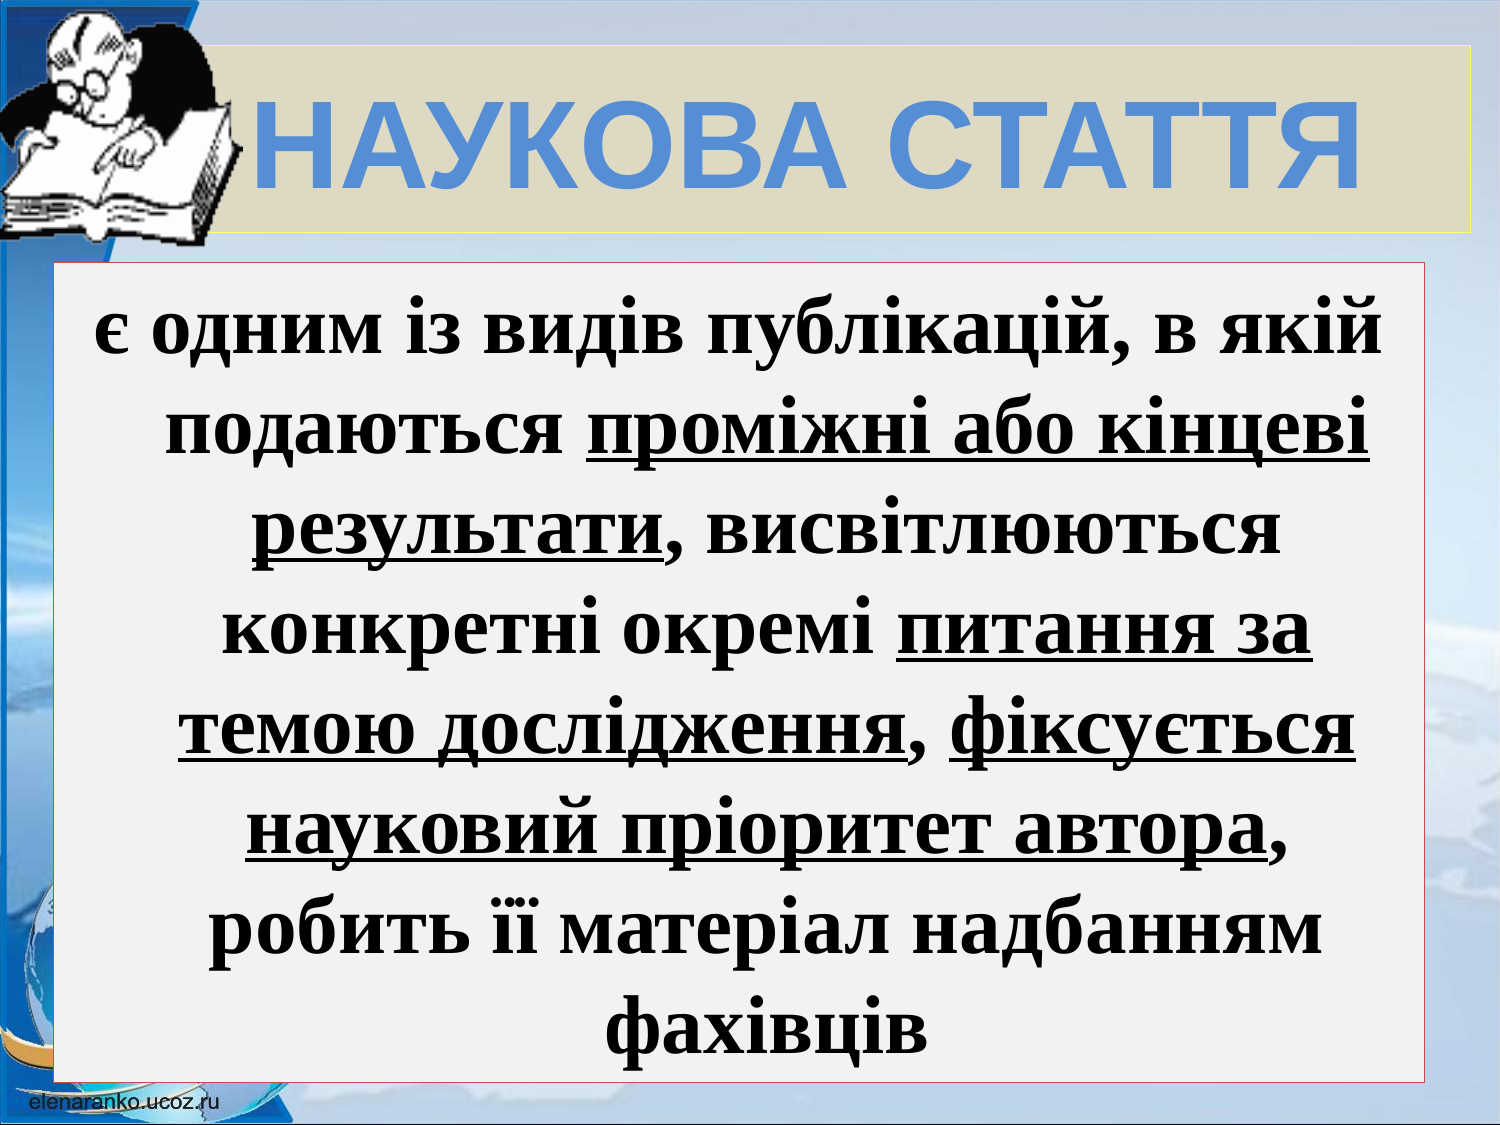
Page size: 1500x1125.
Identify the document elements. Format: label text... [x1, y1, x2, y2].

picture [0, 0, 1500, 1125]
title НАУКОВА СТАТТЯ [246, 45, 1471, 233]
list є одним із видів публікацій, в якій подаються проміжні або кінцеві результати, висвітлюються конкретні окремі питання за темою дослідження, фіксується науковий пріоритет автора, робить її матеріал надбанням фахівців [53, 262, 1425, 1083]
